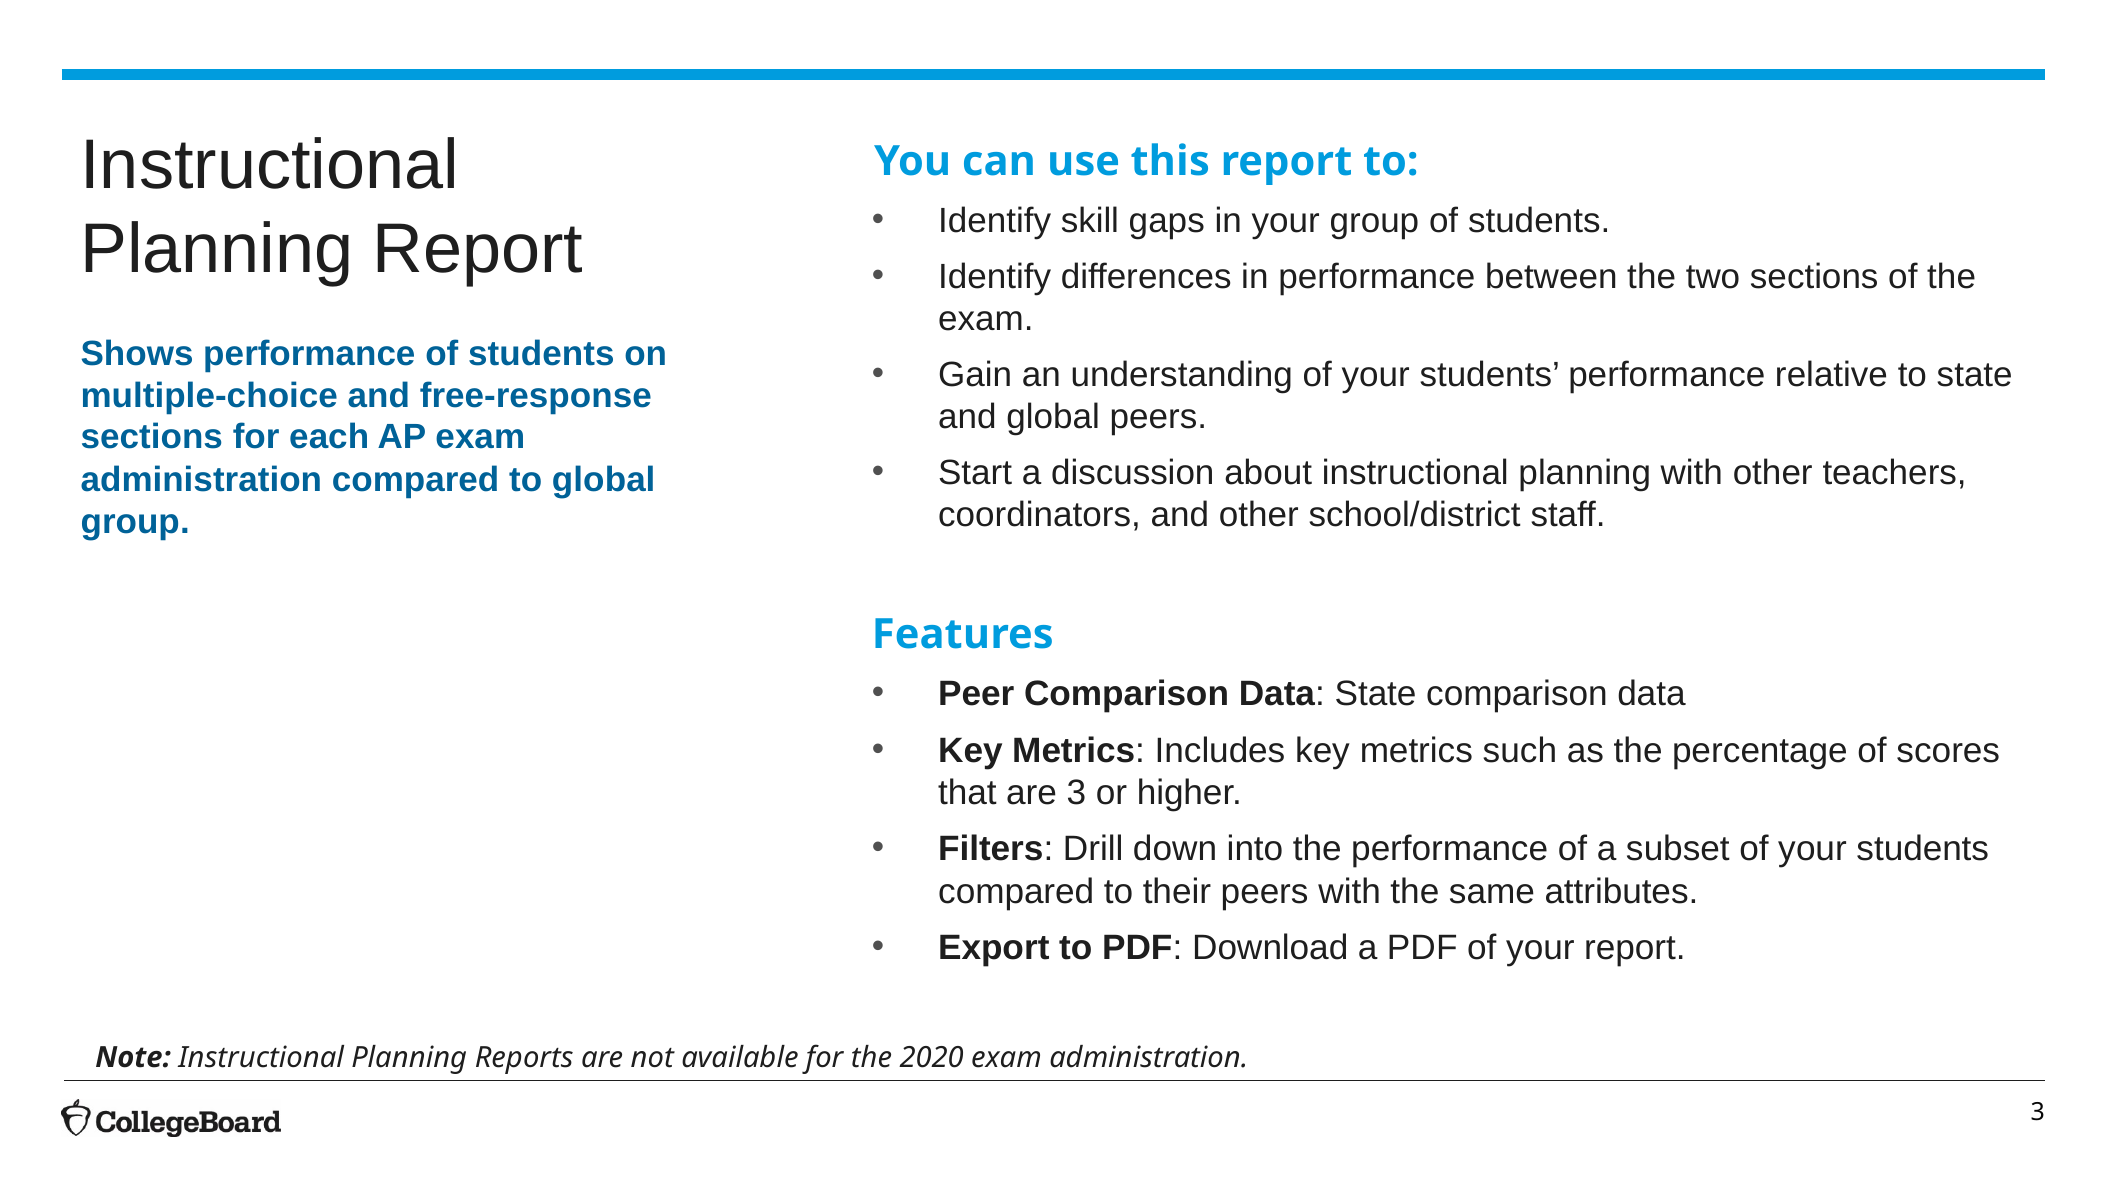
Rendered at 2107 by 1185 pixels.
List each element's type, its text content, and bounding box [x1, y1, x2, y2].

text_box Note: Instructional Planning Reports are not available for the 2020 exam administration. [80, 1031, 1370, 1082]
title Instructional Planning Report [80, 95, 728, 290]
picture [61, 1099, 281, 1137]
list Shows performance of students on multiple-choice and free-response sections for each AP exam administration compared to global group. [80, 292, 728, 543]
list You can use this report to: Identify skill gaps in your group of students. Identify differences in performance between the two sections of the exam. Gain an understanding of your students’ performance relative to state and global peers. Start a discussion about instructional planning with other teachers, coordinators, and other school/district staff. Features Peer Comparison Data: State comparison data Key Metrics: Includes key metrics such as the percentage of scores that are 3 or higher. Filters: Drill down into the performance of a subset of your students compared to their peers with the same attributes. Export to PDF: Download a PDF of your report. [824, 96, 2028, 1025]
